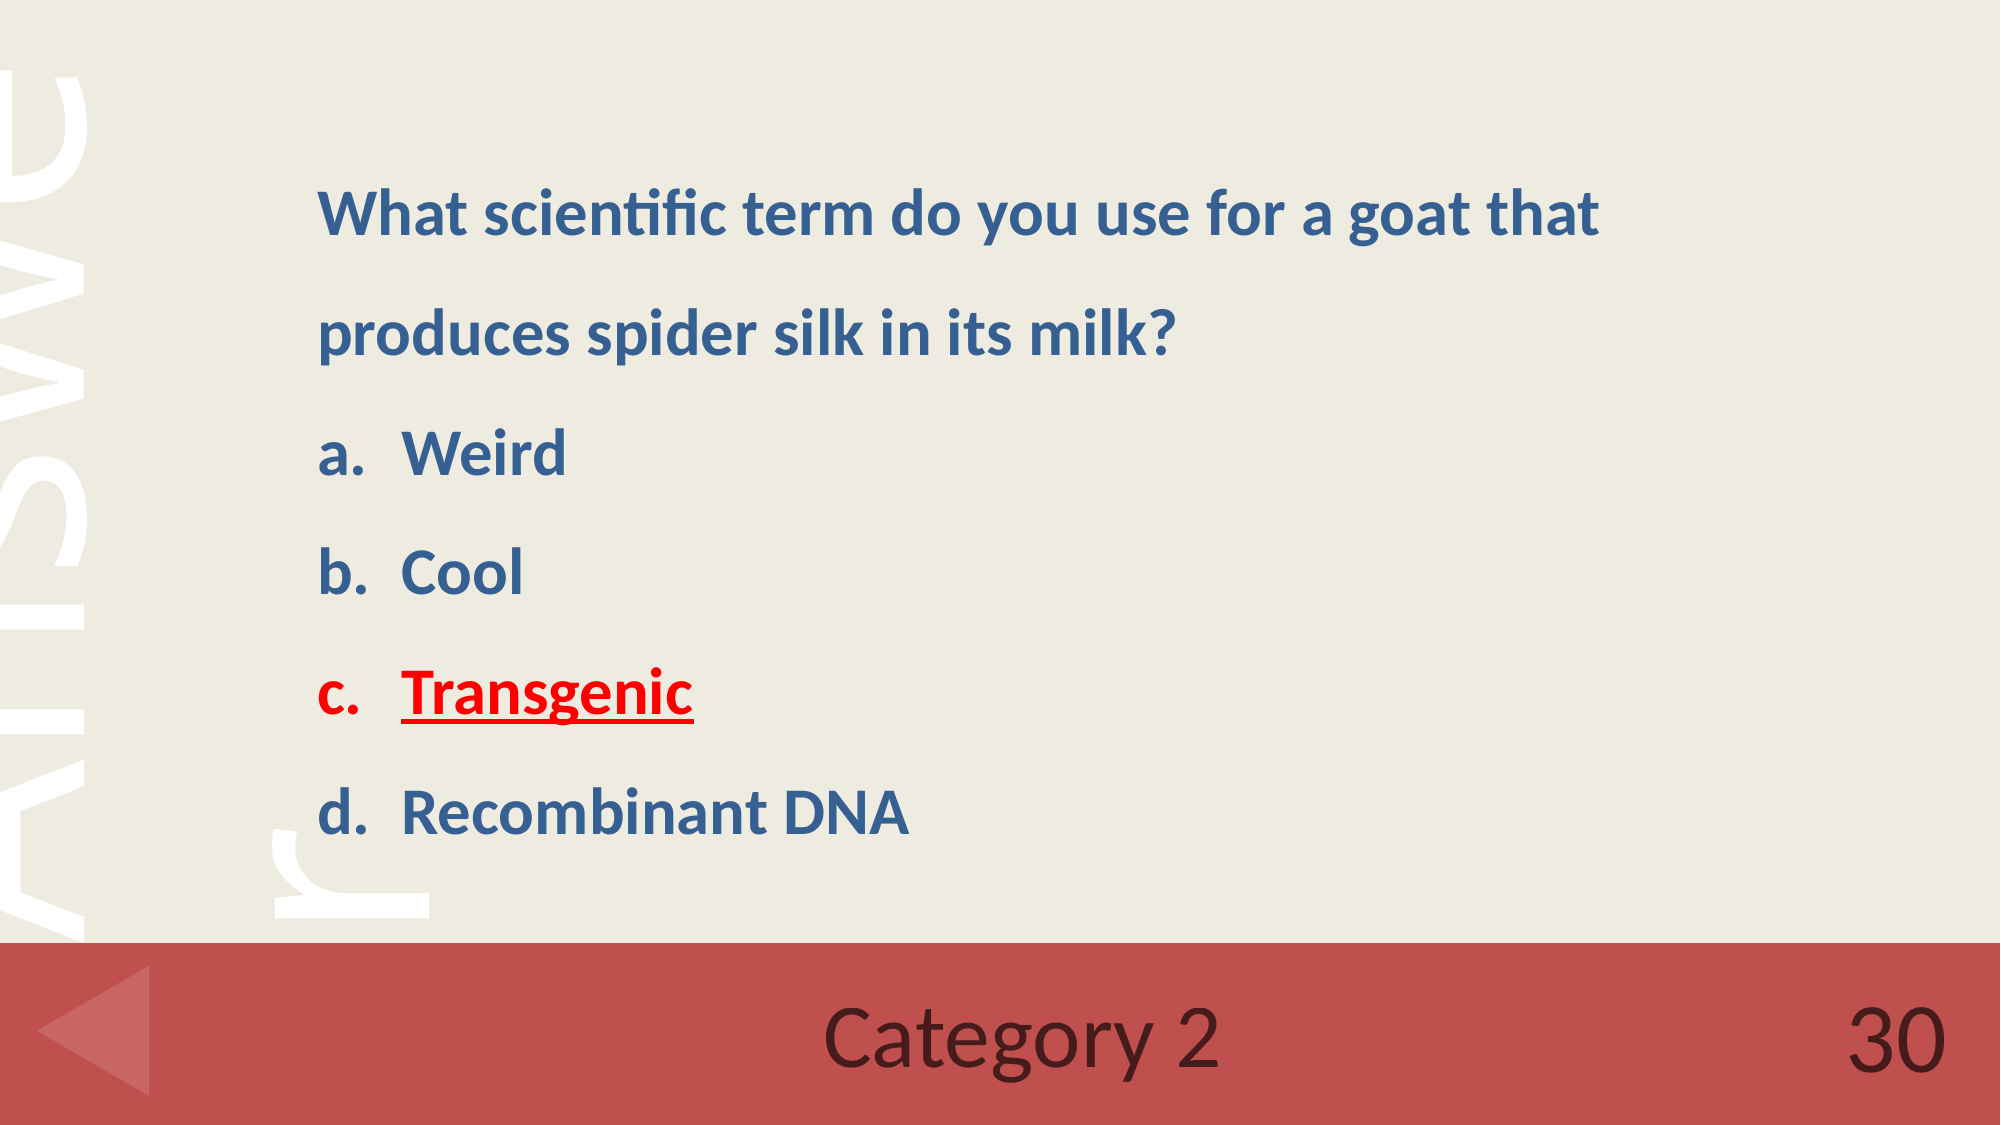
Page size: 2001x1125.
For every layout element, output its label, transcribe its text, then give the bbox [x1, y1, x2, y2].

title Category 2 [123, 937, 1924, 1125]
list What scientific term do you use for a goat that produces spider silk in its milk? Weird Cool Transgenic Recombinant DNA [302, 115, 1847, 862]
list 30 [1924, 967, 1963, 1097]
